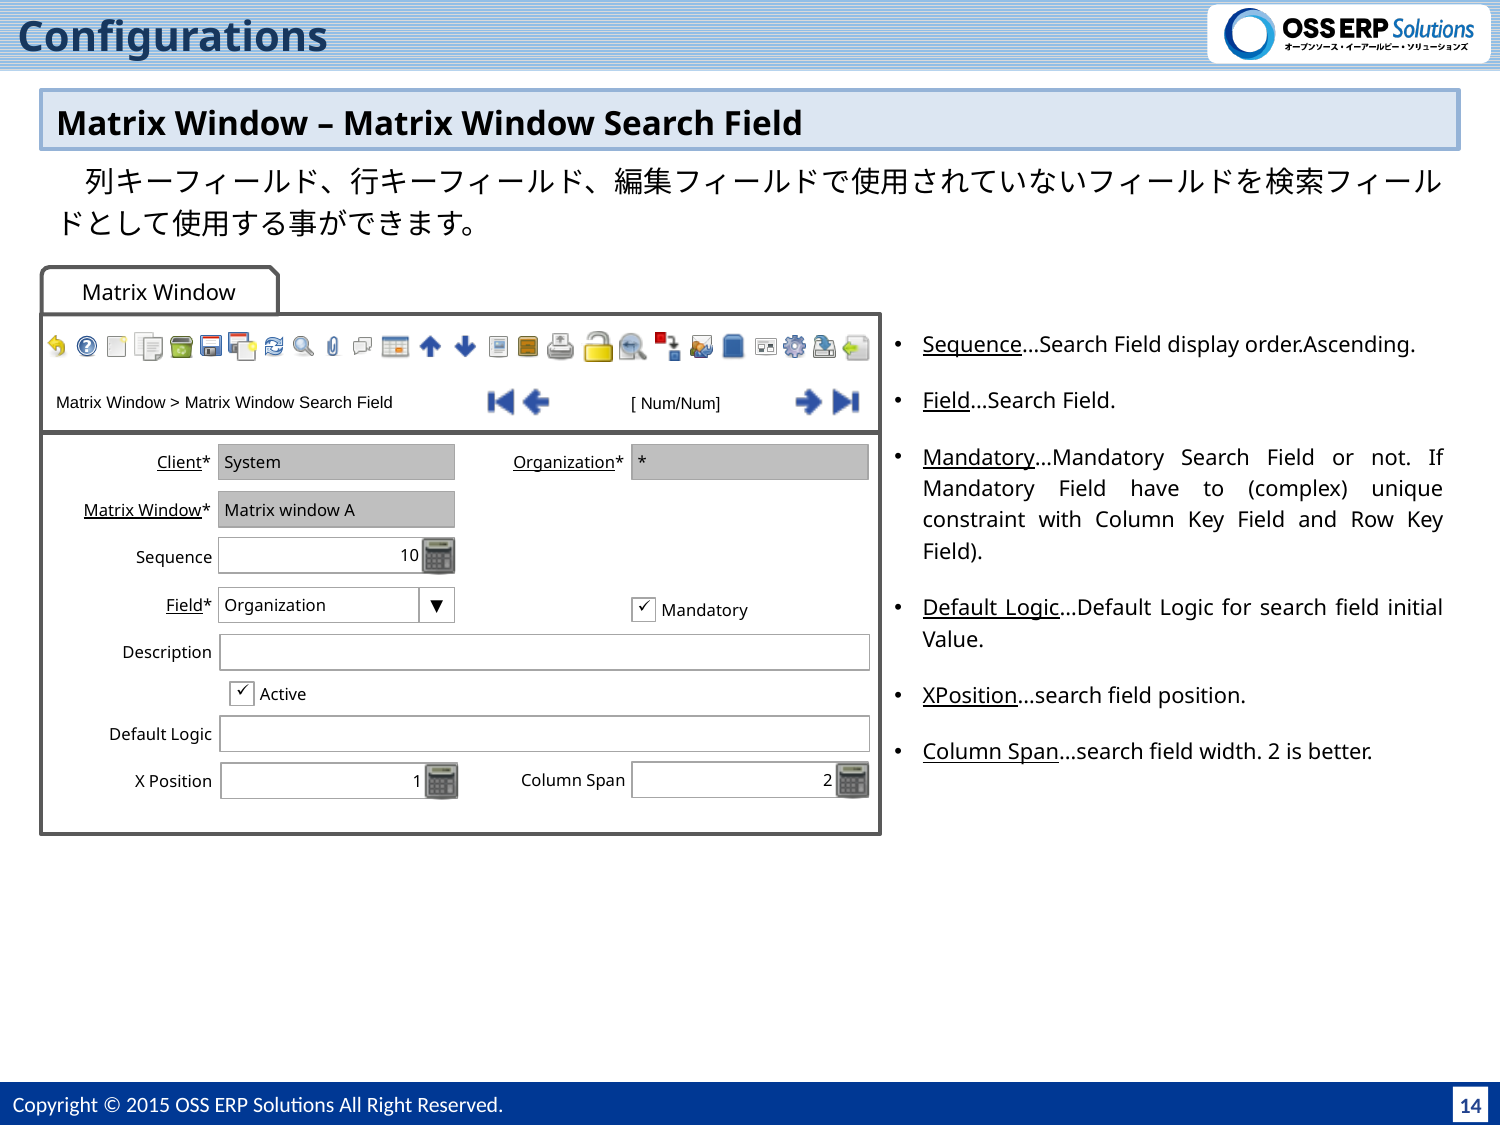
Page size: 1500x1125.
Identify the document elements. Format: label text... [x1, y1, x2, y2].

text_box Client* [38, 442, 219, 482]
picture [422, 763, 460, 801]
picture [419, 537, 457, 575]
text_box Field* [39, 585, 220, 624]
text_box 2 [634, 760, 834, 800]
picture [786, 379, 870, 426]
text_box Organization [216, 585, 417, 625]
picture [833, 761, 871, 799]
text_box Matrix Window > Matrix Window Search Field [41, 383, 445, 421]
text_box Matrix Window [39, 266, 280, 317]
text_box [220, 714, 871, 753]
text_box 列キーフィールド、行キーフィールド、編集フィールドで使用されていないフィールドを検索フィールドとして使用する事ができます。 [39, 147, 1461, 266]
text_box System [219, 442, 451, 482]
text_box [39, 312, 882, 430]
text_box [630, 596, 657, 624]
text_box [ Num/Num] [563, 383, 782, 422]
text_box * [633, 442, 870, 482]
text_box [39, 430, 882, 836]
text_box Sequence…Search Field display order.Ascending. Field…Search Field. Mandatory…Mandatory Search Field or not. If Mandatory Field have to (complex) unique constraint with Column Key Field and Row Key Field). Default Logic…Default Logic for search field initial Value. XPosition…search field position. Column Span…search field width. 2 is better. [877, 316, 1461, 730]
text_box Matrix Window – Matrix Window Search Field [39, 88, 1461, 147]
text_box Sequence [63, 535, 220, 578]
text_box ▼ [417, 585, 457, 625]
text_box Column Span [405, 760, 634, 800]
text_box Default Logic [39, 714, 220, 753]
title Configurations [2, 0, 1353, 70]
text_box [46, 330, 874, 362]
text_box [220, 632, 871, 672]
text_box Matrix Window* [38, 489, 219, 529]
text_box [228, 680, 256, 707]
text_box Mandatory [657, 596, 835, 624]
picture [1353, 8, 1474, 60]
text_box 10 [220, 535, 457, 575]
text_box X Position [39, 761, 219, 800]
text_box Organization* [451, 442, 633, 482]
text_box Description [39, 632, 220, 672]
text_box 1 [219, 761, 423, 801]
text_box Active [256, 680, 433, 707]
picture [477, 379, 560, 426]
text_box Matrix window A [219, 489, 457, 529]
